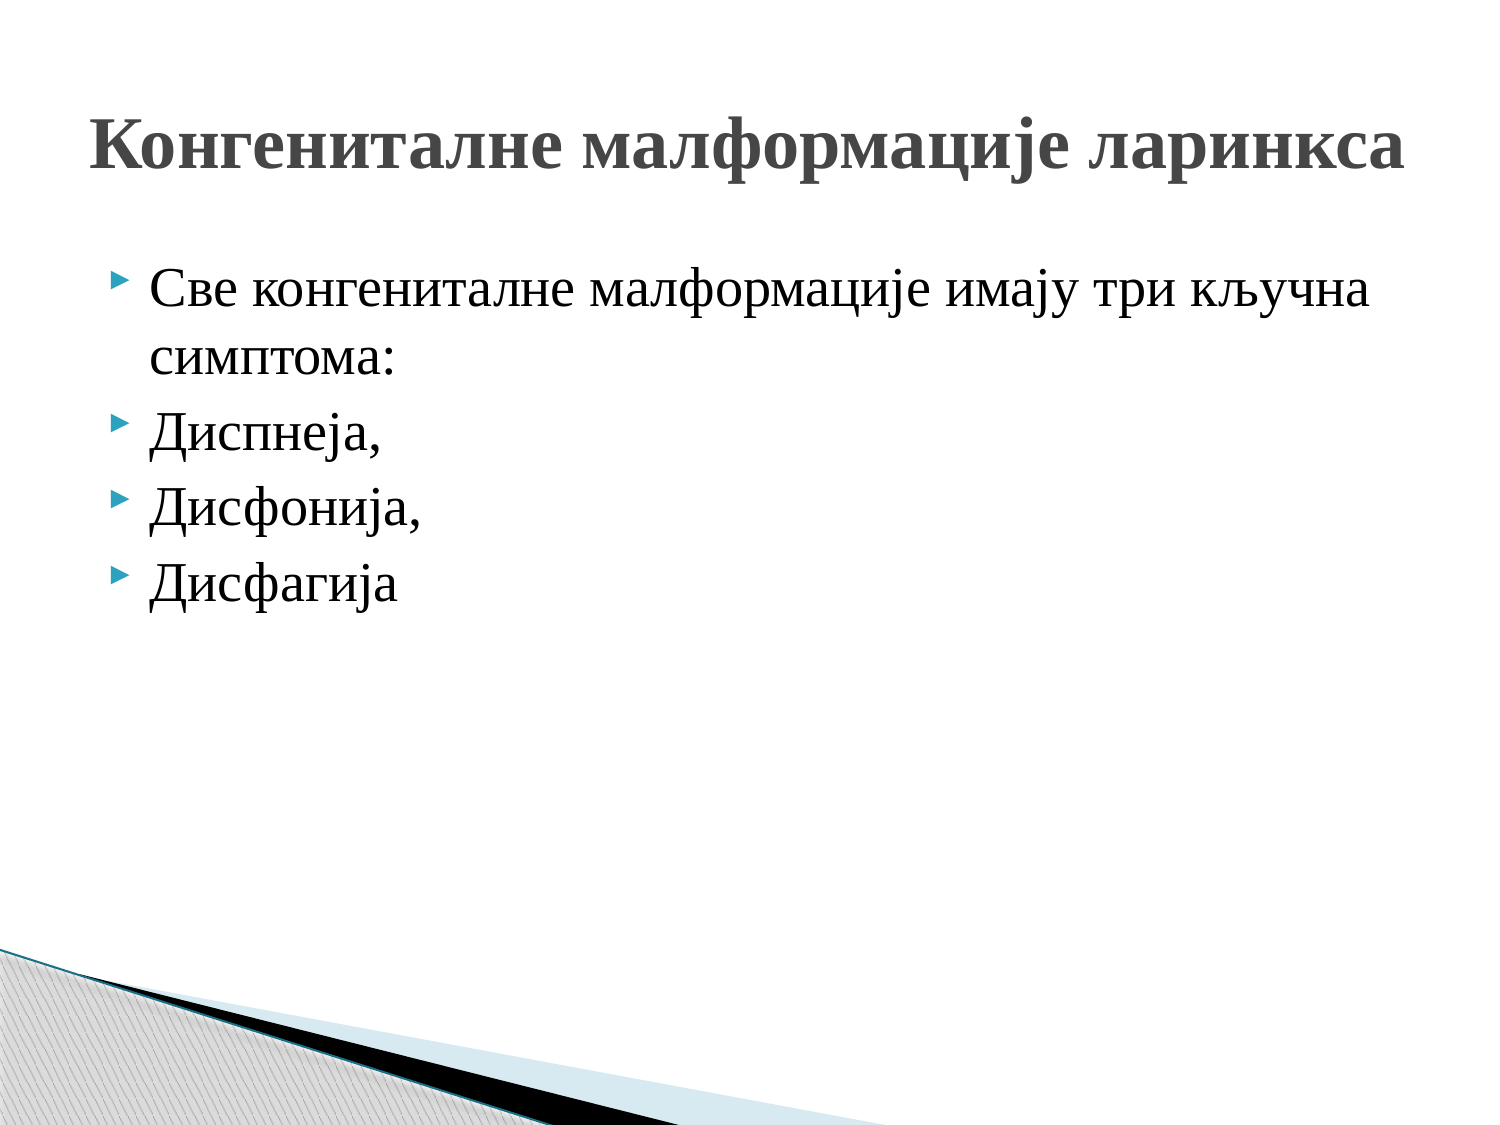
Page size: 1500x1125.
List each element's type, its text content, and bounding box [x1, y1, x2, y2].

list Све конгениталне малформације имају три кључна симптома: Диспнеја, Дисфонија, Дисфагија [75, 243, 1425, 986]
title Конгениталне малформације ларинкса [75, 45, 1425, 233]
